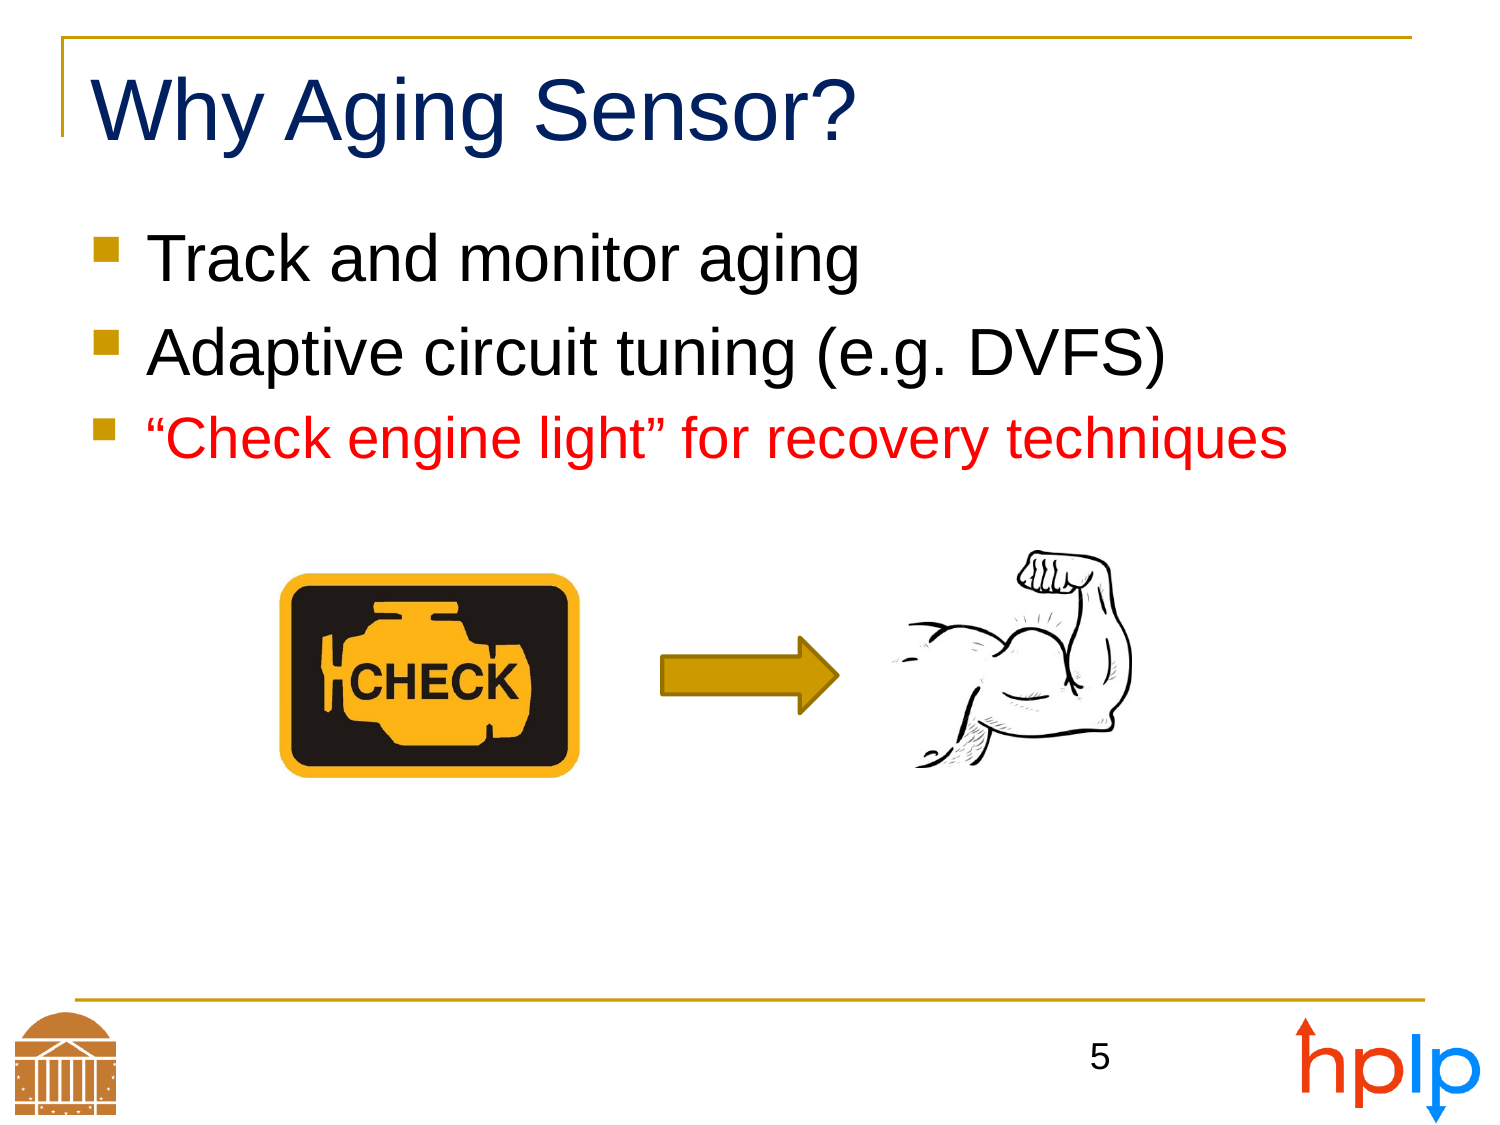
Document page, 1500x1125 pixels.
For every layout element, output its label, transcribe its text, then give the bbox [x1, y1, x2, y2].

picture [15, 1012, 116, 1115]
list Track and monitor aging Adaptive circuit tuning (e.g. DVFS) “Check engine light” for recovery techniques [75, 207, 1425, 951]
title Why Aging Sensor? [75, 45, 1425, 183]
picture [1257, 999, 1500, 1125]
slide_number 5 [1074, 1024, 1425, 1100]
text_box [255, 550, 1132, 778]
